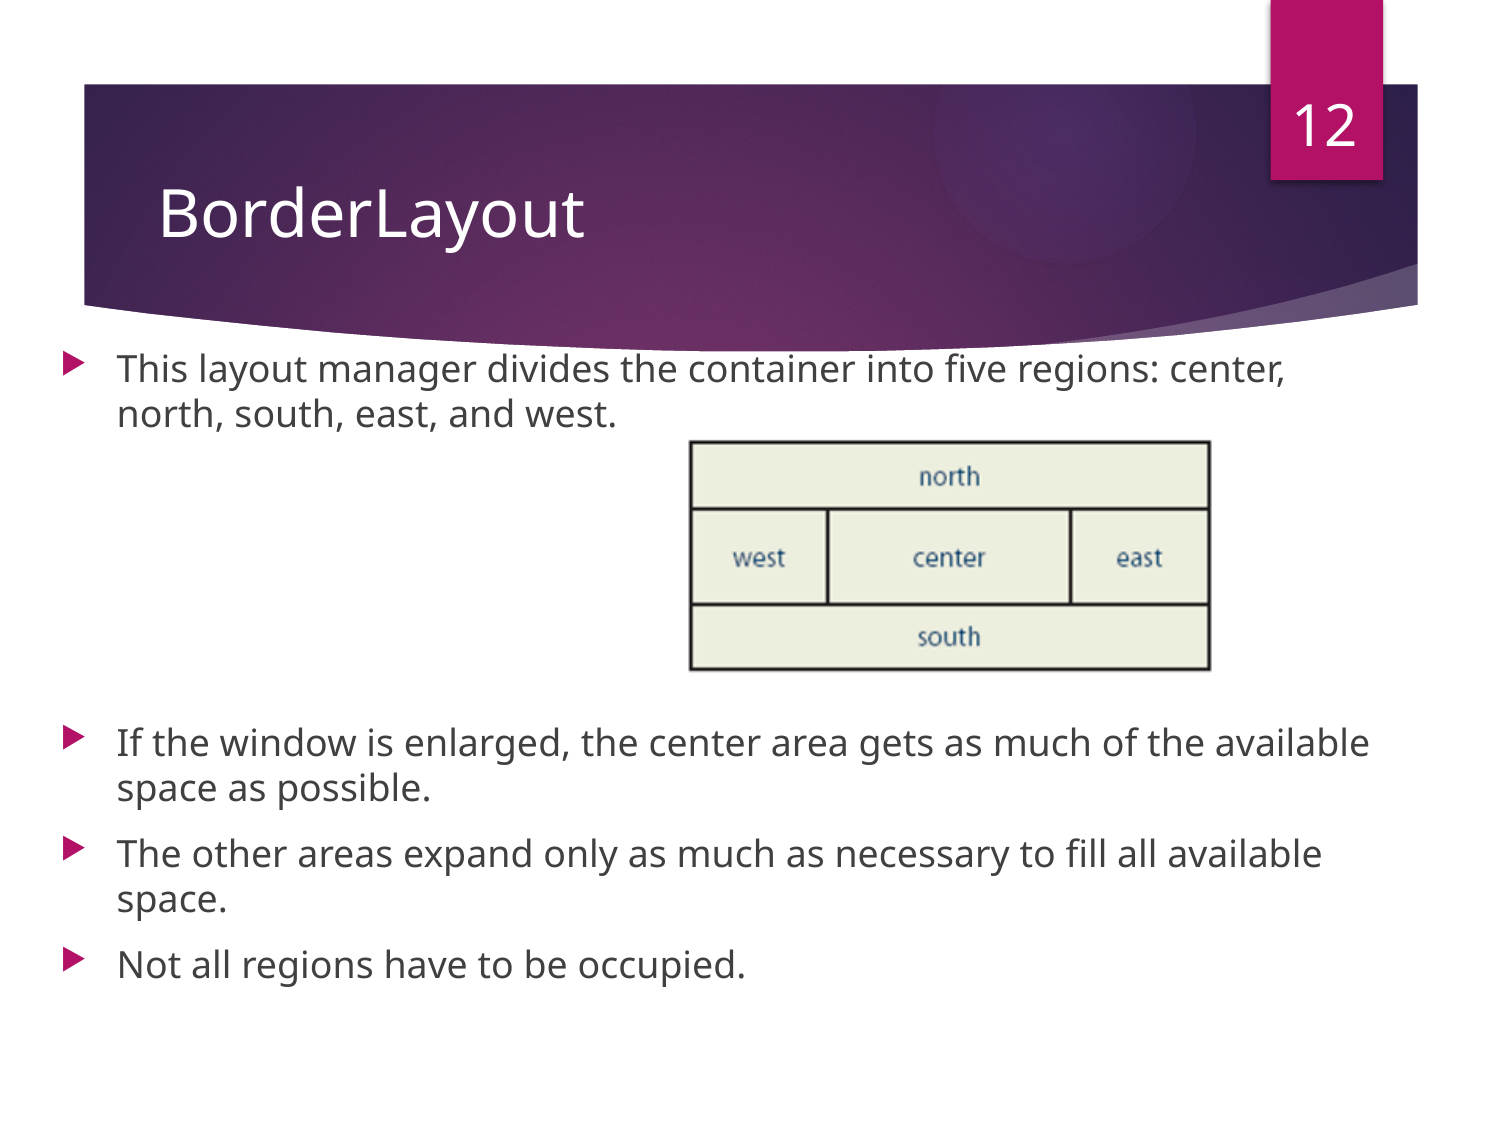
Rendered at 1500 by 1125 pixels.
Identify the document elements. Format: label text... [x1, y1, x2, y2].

title BorderLayout [142, 152, 1183, 269]
picture [687, 431, 1229, 682]
list This layout manager divides the container into five regions: center, north, south, east, and west. If the window is enlarged, the center area gets as much of the available space as possible. The other areas expand only as much as necessary to fill all available space. Not all regions have to be occupied. [45, 337, 1396, 1125]
slide_number 12 [1259, 48, 1390, 175]
